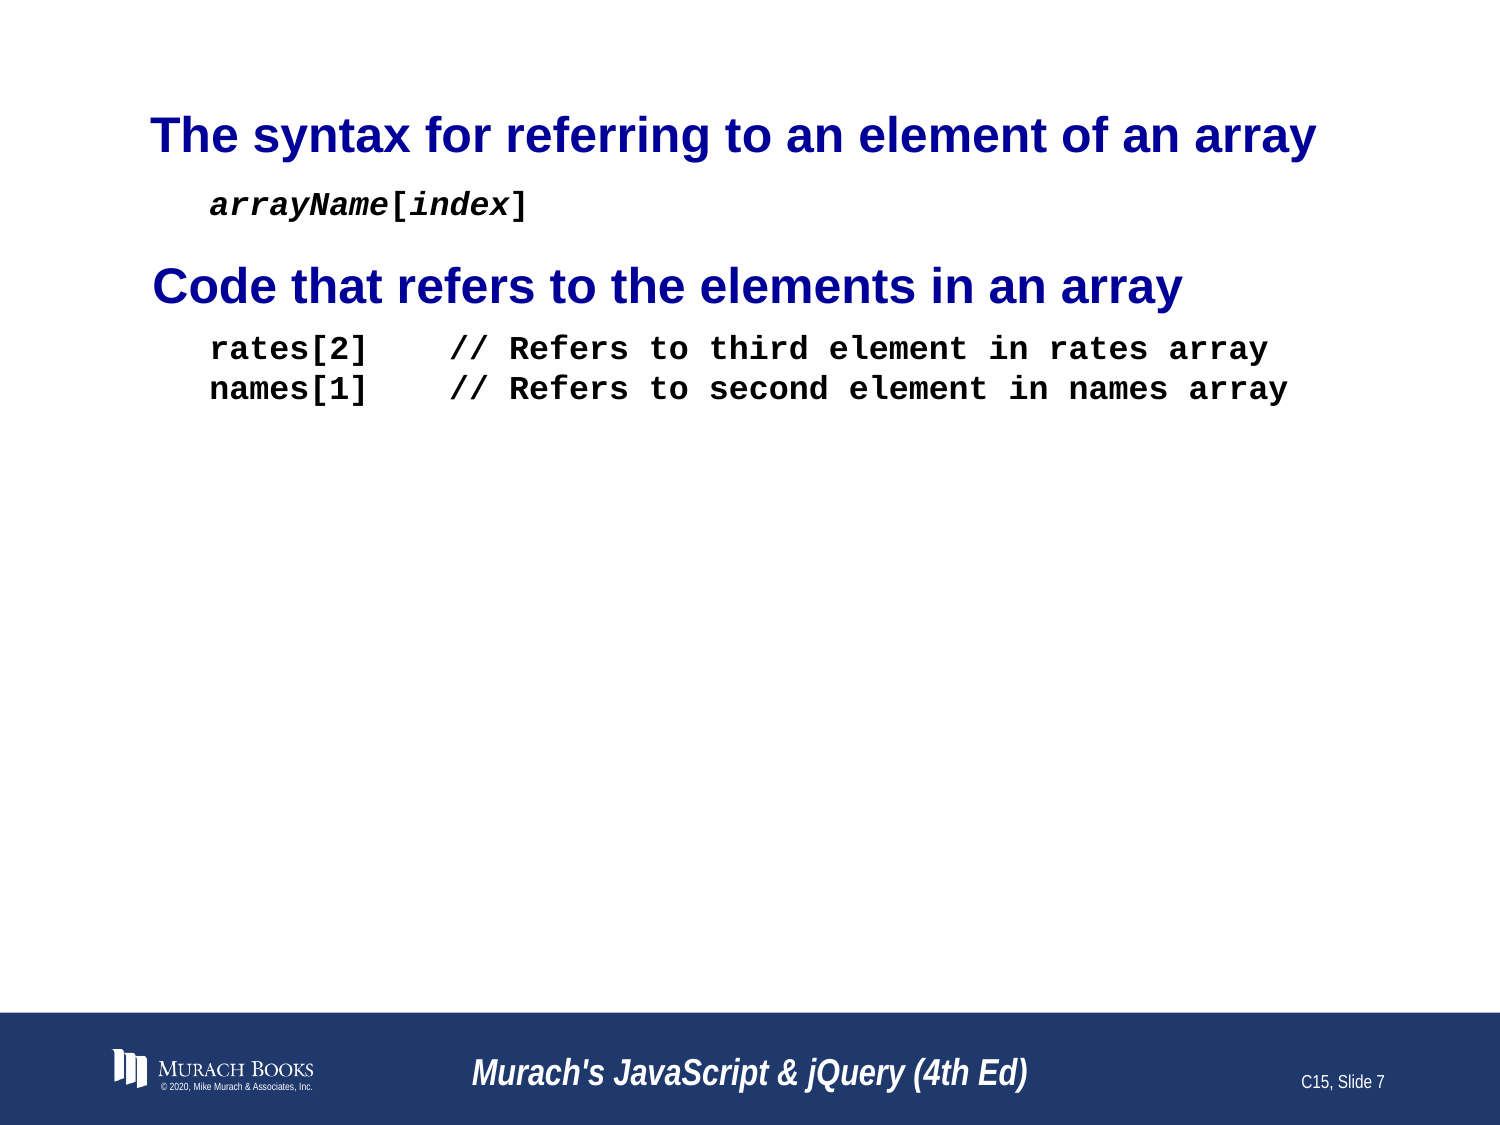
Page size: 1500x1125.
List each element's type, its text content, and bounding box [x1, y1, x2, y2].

slide_number C15, Slide 7 [1087, 1025, 1400, 1100]
list arrayName[index] Code that refers to the elements in an array rates[2] // Refers to third element in rates array names[1] // Refers to second element in names array [137, 174, 1350, 975]
footer © 2020, Mike Murach & Associates, Inc. [12, 1025, 463, 1100]
title The syntax for referring to an element of an array [150, 102, 1350, 164]
slide_number Murach's JavaScript & jQuery (4th Ed) [463, 1025, 1050, 1100]
